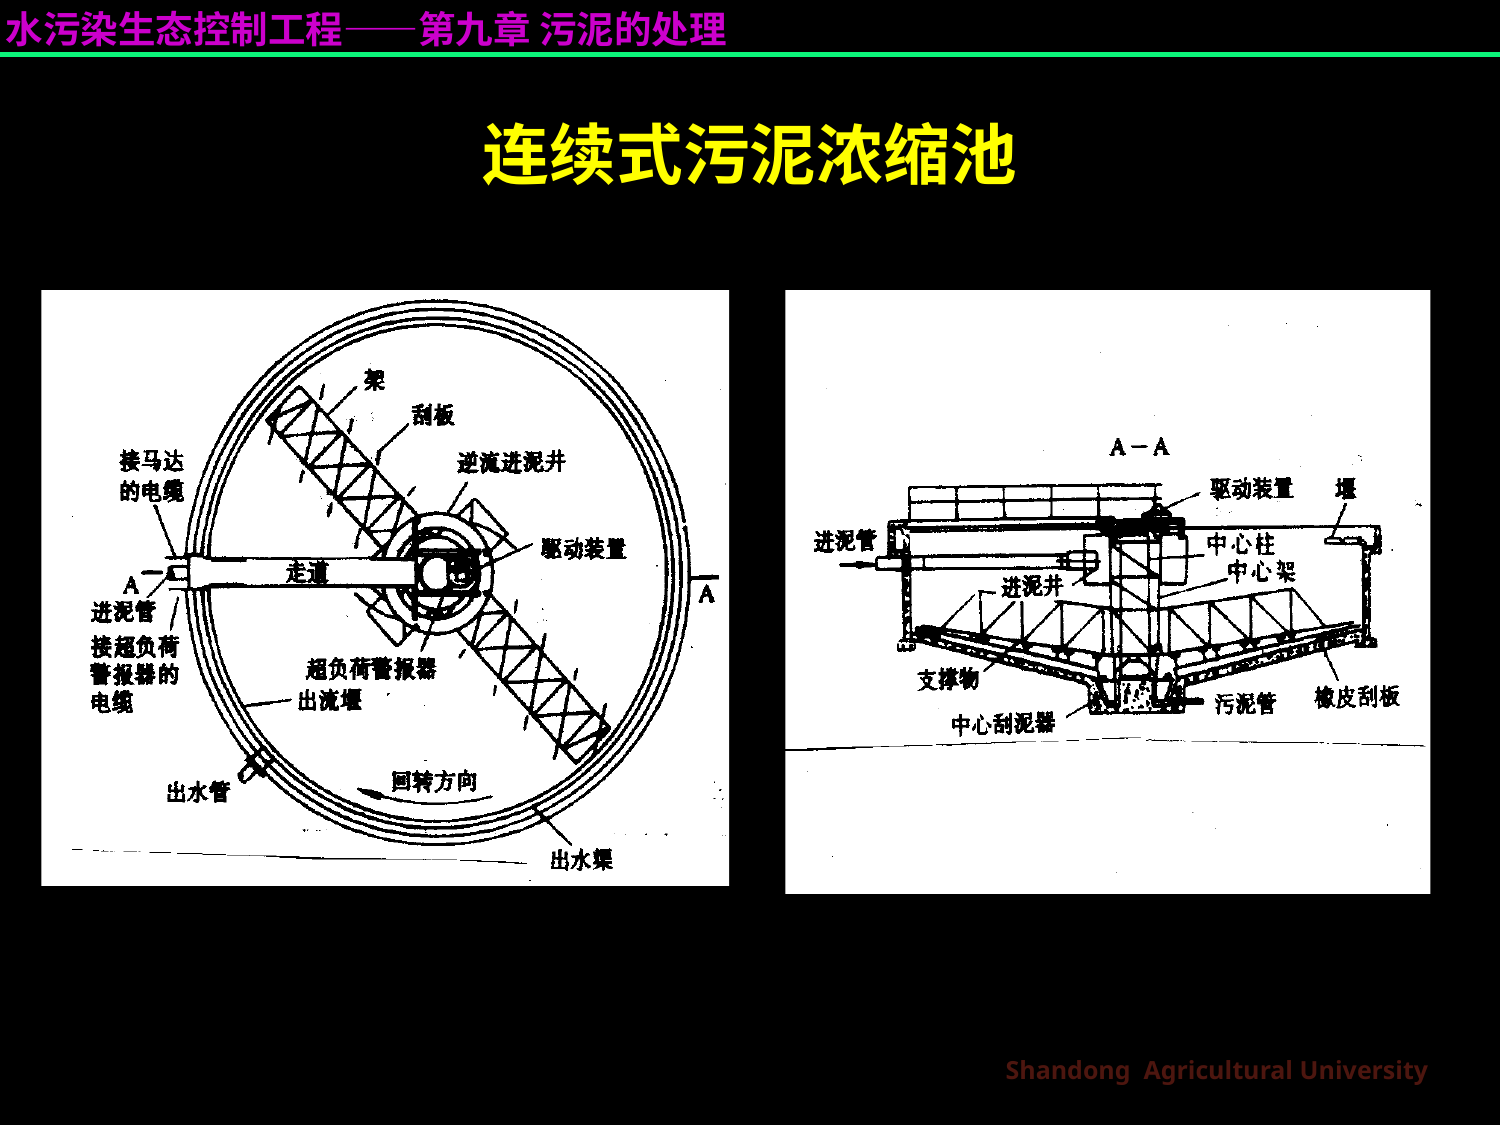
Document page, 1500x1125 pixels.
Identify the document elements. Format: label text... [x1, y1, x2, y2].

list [41, 266, 730, 886]
title 连续式污泥浓缩池 [75, 59, 1425, 248]
picture [785, 278, 1431, 894]
